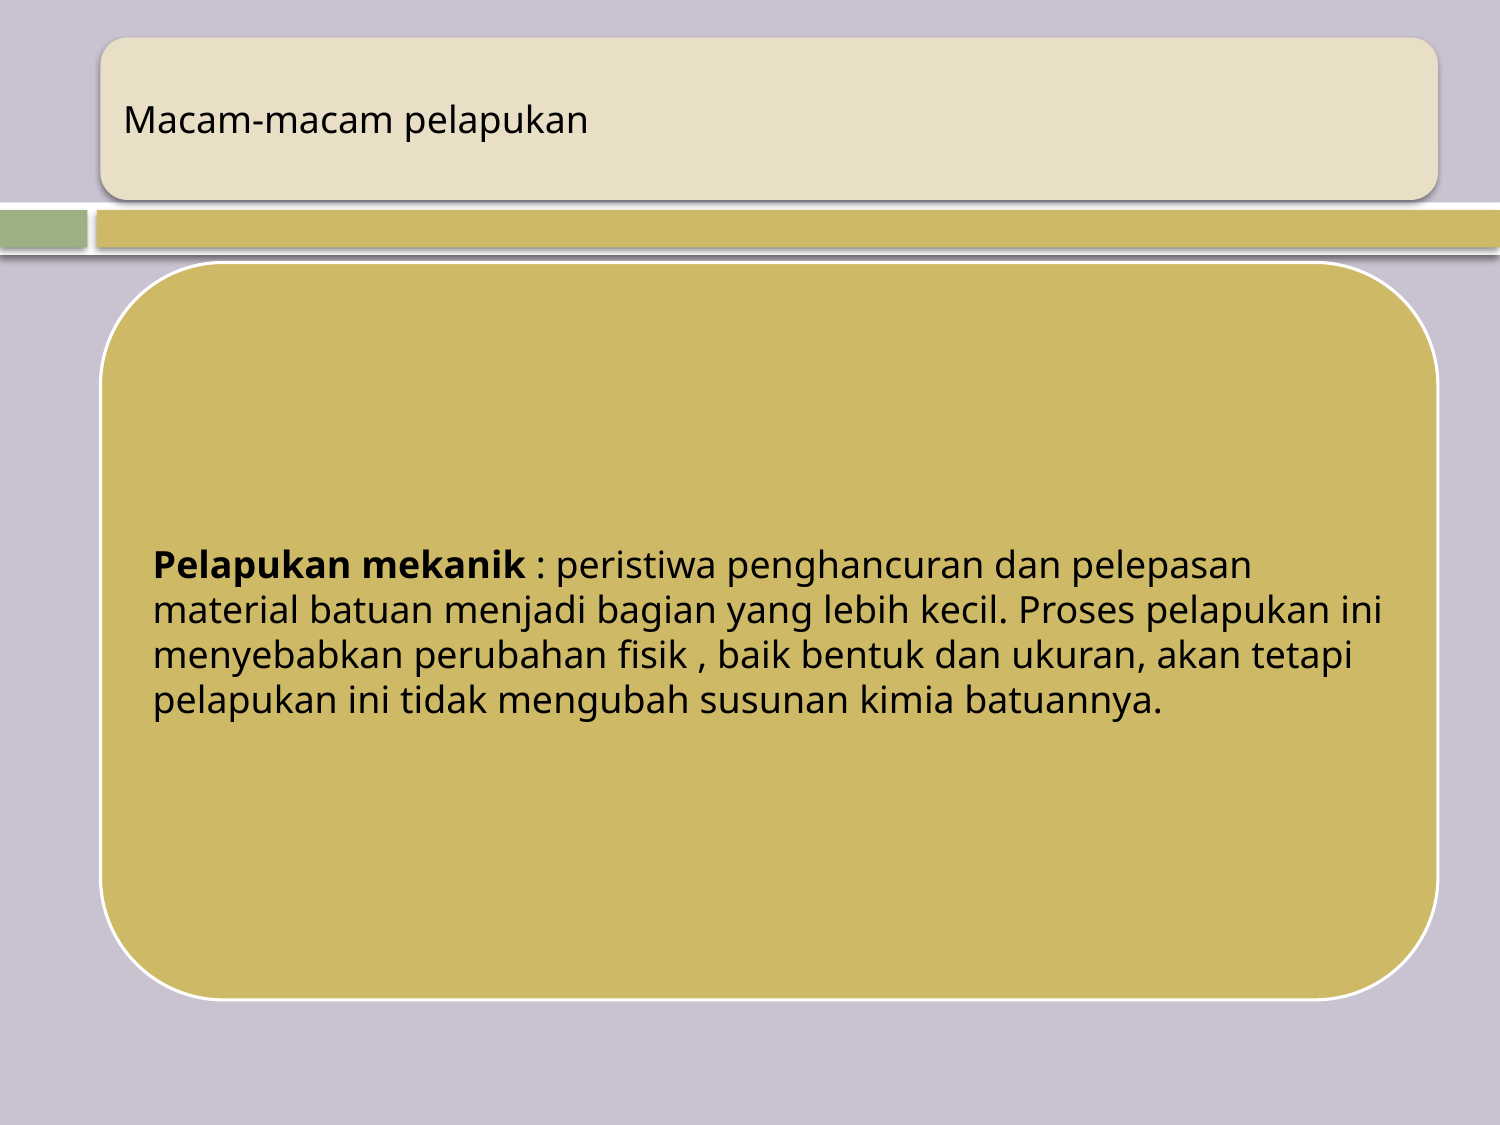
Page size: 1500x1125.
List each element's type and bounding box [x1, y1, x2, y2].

text_box [100, 37, 1439, 201]
list [100, 262, 1439, 1001]
